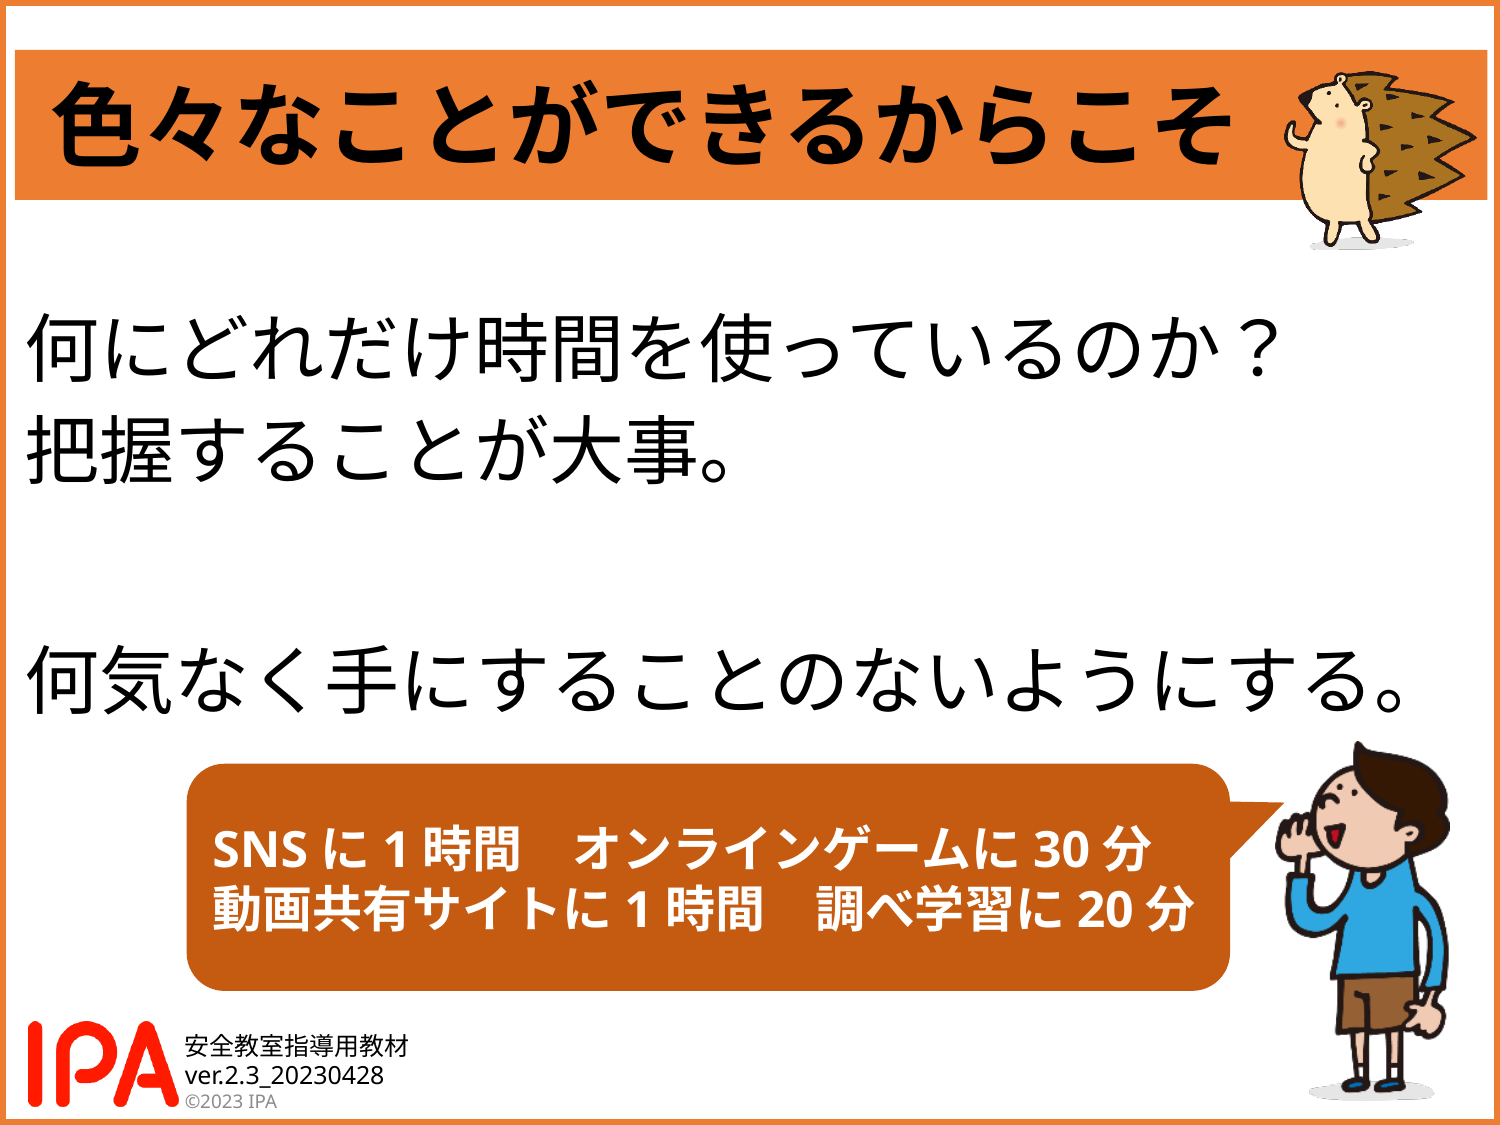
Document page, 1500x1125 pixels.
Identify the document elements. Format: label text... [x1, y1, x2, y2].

text_box SNSに1時間 オンラインゲームに30分 動画共有サイトに1時間 調べ学習に20分 [185, 762, 1274, 992]
picture [28, 1021, 179, 1107]
list 何にどれだけ時間を使っているのか？ 把握することが大事。 何気なく手にすることのないようにする。 [9, 304, 1500, 773]
title 色々なことができるからこそ [35, 65, 1341, 195]
picture [1284, 71, 1477, 250]
picture [1274, 741, 1450, 1101]
